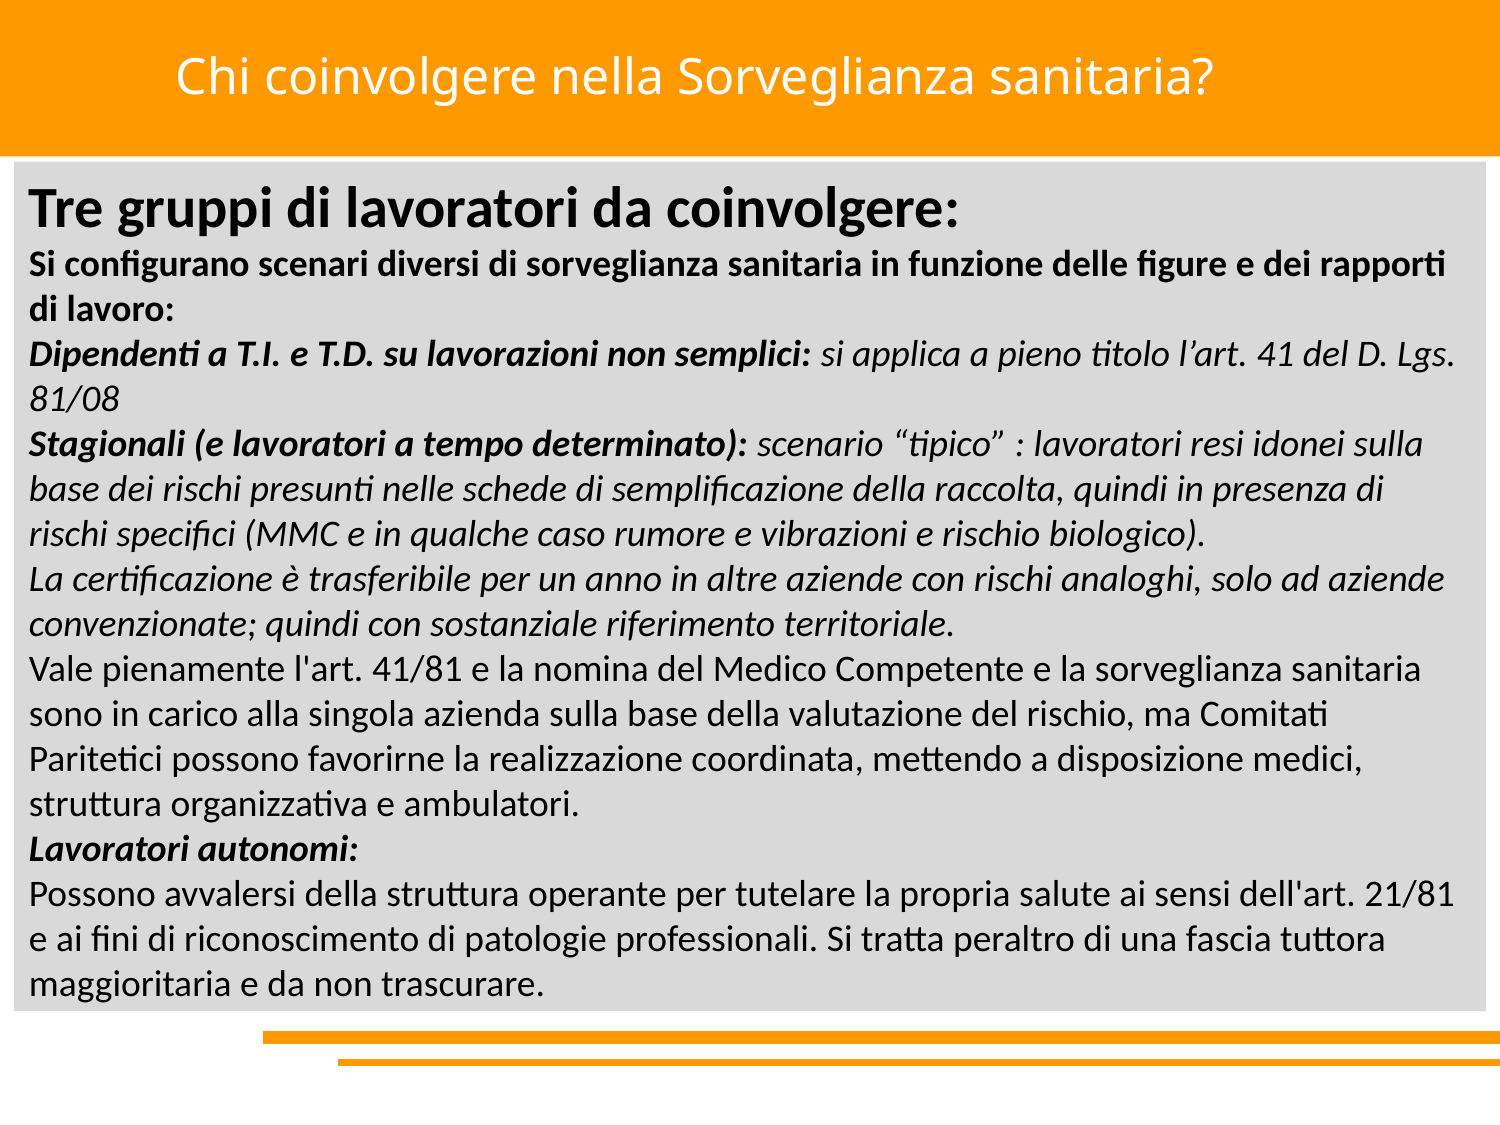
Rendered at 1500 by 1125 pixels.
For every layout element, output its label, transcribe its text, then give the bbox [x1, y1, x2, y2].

text_box Tre gruppi di lavoratori da coinvolgere: Si configurano scenari diversi di sorveglianza sanitaria in funzione delle figure e dei rapporti di lavoro: Dipendenti a T.I. e T.D. su lavorazioni non semplici: si applica a pieno titolo l’art. 41 del D. Lgs. 81/08 Stagionali (e lavoratori a tempo determinato): scenario “tipico” : lavoratori resi idonei sulla base dei rischi presunti nelle schede di semplificazione della raccolta, quindi in presenza di rischi specifici (MMC e in qualche caso rumore e vibrazioni e rischio biologico). La certificazione è trasferibile per un anno in altre aziende con rischi analoghi, solo ad aziende convenzionate; quindi con sostanziale riferimento territoriale. Vale pienamente l'art. 41/81 e la nomina del Medico Competente e la sorveglianza sanitaria sono in carico alla singola azienda sulla base della valutazione del rischio, ma Comitati Paritetici possono favorirne la realizzazione coordinata, mettendo a disposizione medici, struttura organizzativa e ambulatori. Lavoratori autonomi: Possono avvalersi della struttura operante per tutelare la propria salute ai sensi dell'art. 21/81 e ai fini di riconoscimento di patologie professionali. Si tratta peraltro di una fascia tuttora maggioritaria e da non trascurare. [14, 161, 1486, 1012]
text_box Chi coinvolgere nella Sorveglianza sanitaria? [27, 42, 1363, 105]
text_box [0, 0, 1500, 157]
